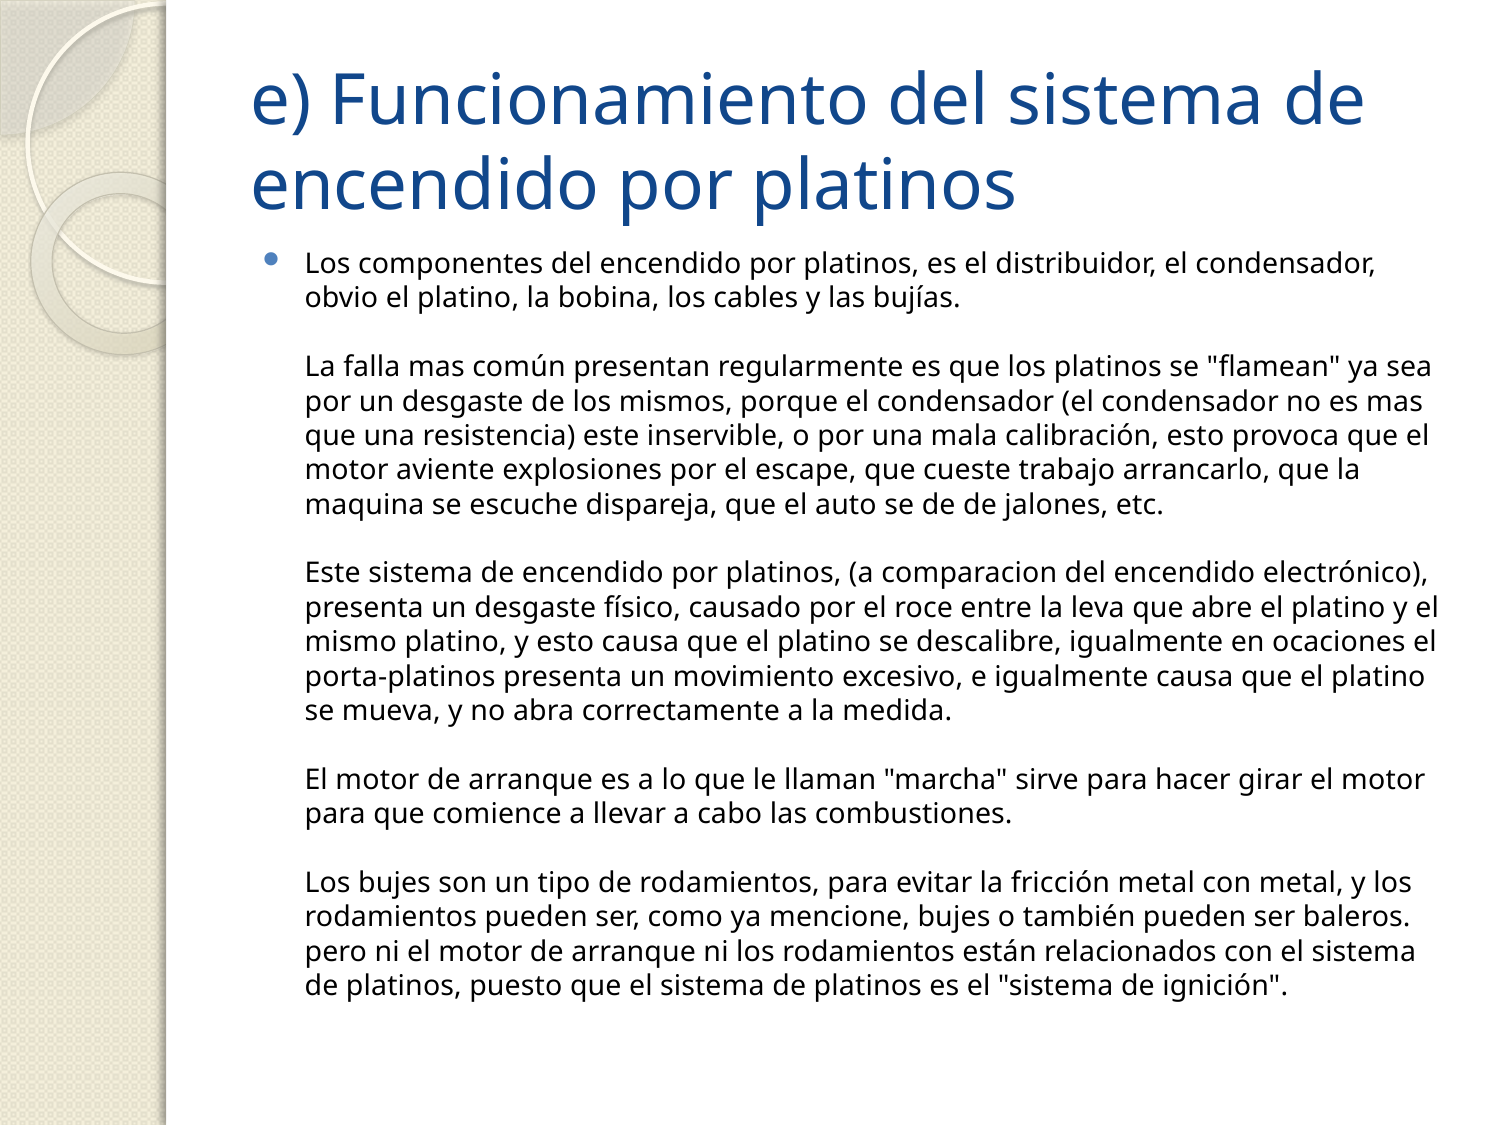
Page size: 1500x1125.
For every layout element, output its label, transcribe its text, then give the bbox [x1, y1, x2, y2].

list Los componentes del encendido por platinos, es el distribuidor, el condensador, obvio el platino, la bobina, los cables y las bujías. La falla mas común presentan regularmente es que los platinos se "flamean" ya sea por un desgaste de los mismos, porque el condensador (el condensador no es mas que una resistencia) este inservible, o por una mala calibración, esto provoca que el motor aviente explosiones por el escape, que cueste trabajo arrancarlo, que la maquina se escuche dispareja, que el auto se de de jalones, etc. Este sistema de encendido por platinos, (a comparacion del encendido electrónico), presenta un desgaste físico, causado por el roce entre la leva que abre el platino y el mismo platino, y esto causa que el platino se descalibre, igualmente en ocaciones el porta-platinos presenta un movimiento excesivo, e igualmente causa que el platino se mueva, y no abra correctamente a la medida. El motor de arranque es a lo que le llaman "marcha" sirve para hacer girar el motor para que comience a llevar a cabo las combustiones. Los bujes son un tipo de rodamientos, para evitar la fricción metal con metal, y los rodamientos pueden ser, como ya mencione, bujes o también pueden ser baleros. pero ni el motor de arranque ni los rodamientos están relacionados con el sistema de platinos, puesto que el sistema de platinos es el "sistema de ignición". [235, 237, 1466, 1025]
title e) Funcionamiento del sistema de encendido por platinos [235, 45, 1466, 233]
